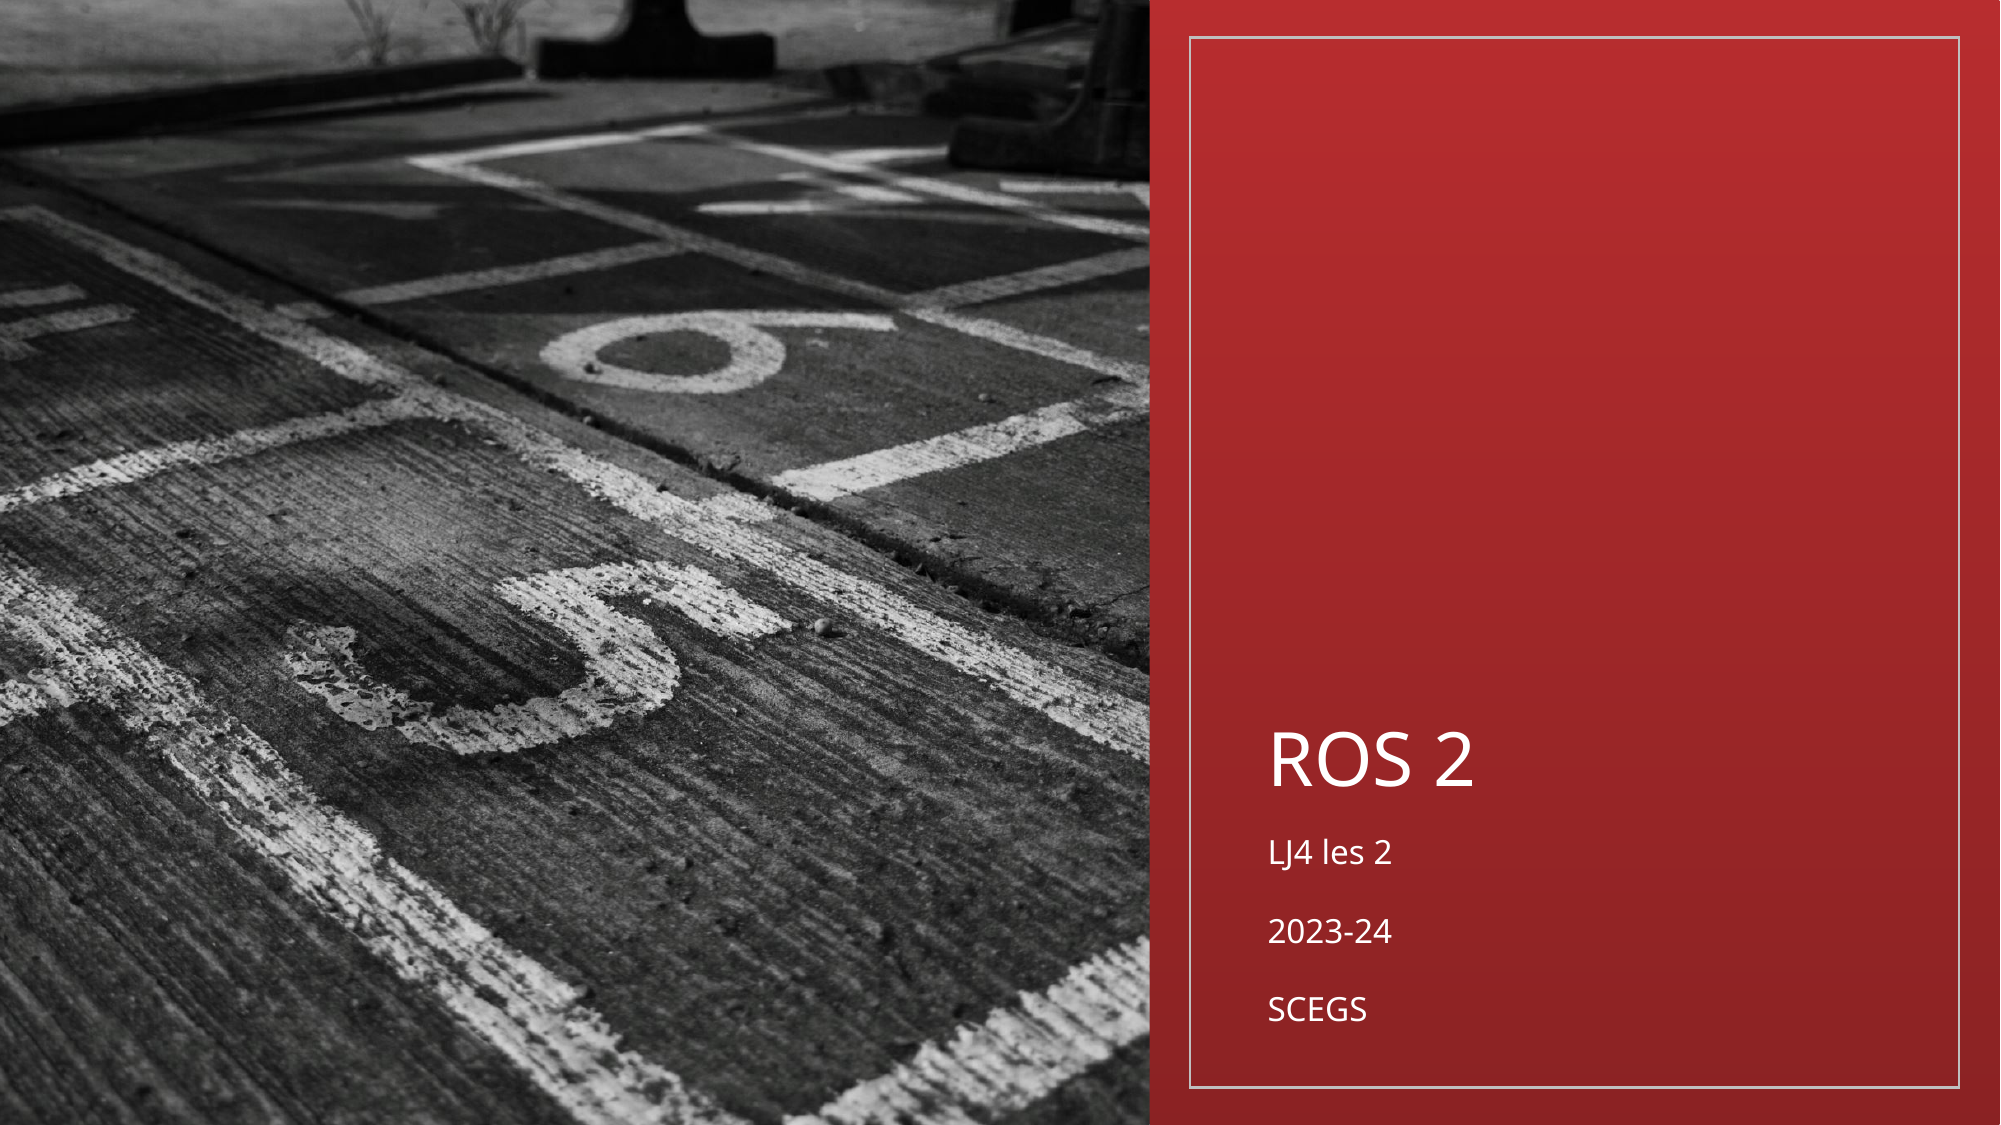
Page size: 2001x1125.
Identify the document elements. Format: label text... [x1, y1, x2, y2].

title ROS 2 [1252, 525, 1898, 813]
list LJ4 les 2 2023-24 SCEGS [1252, 825, 1898, 1051]
picture [0, 0, 1150, 1125]
